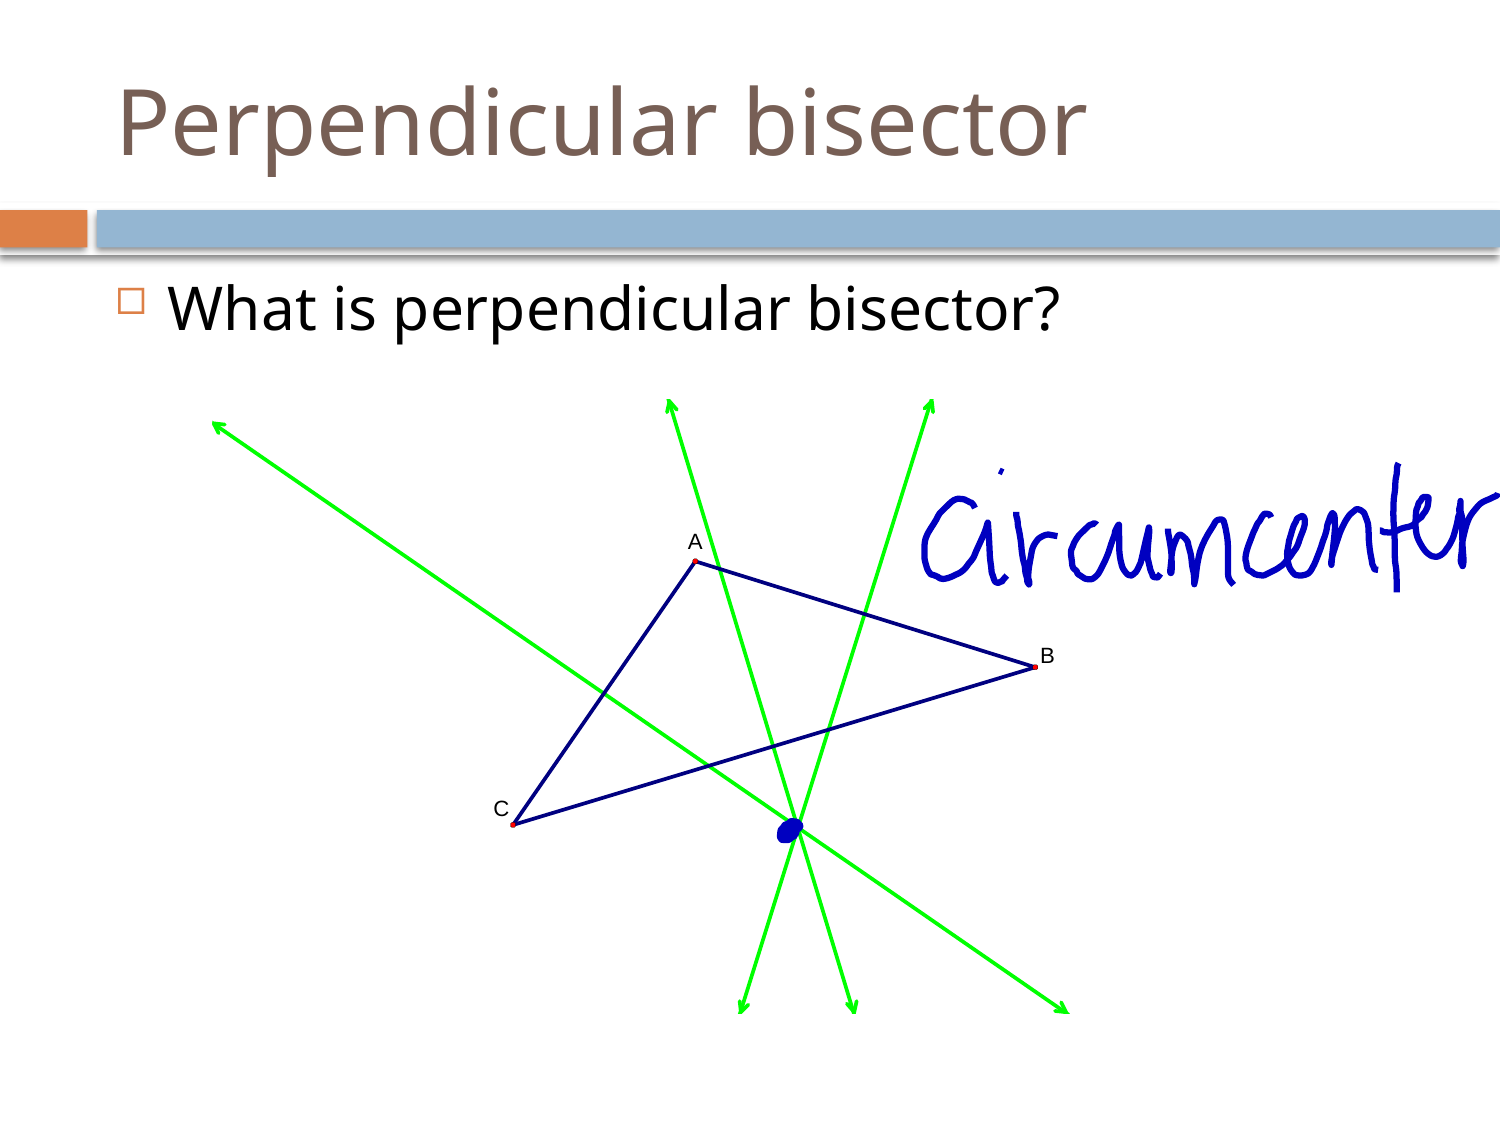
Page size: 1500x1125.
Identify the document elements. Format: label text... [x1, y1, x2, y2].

text_box [1405, 492, 1499, 567]
list What is perpendicular bisector? [100, 262, 1438, 1000]
picture [212, 399, 1401, 1014]
title Perpendicular bisector [100, 37, 1438, 200]
